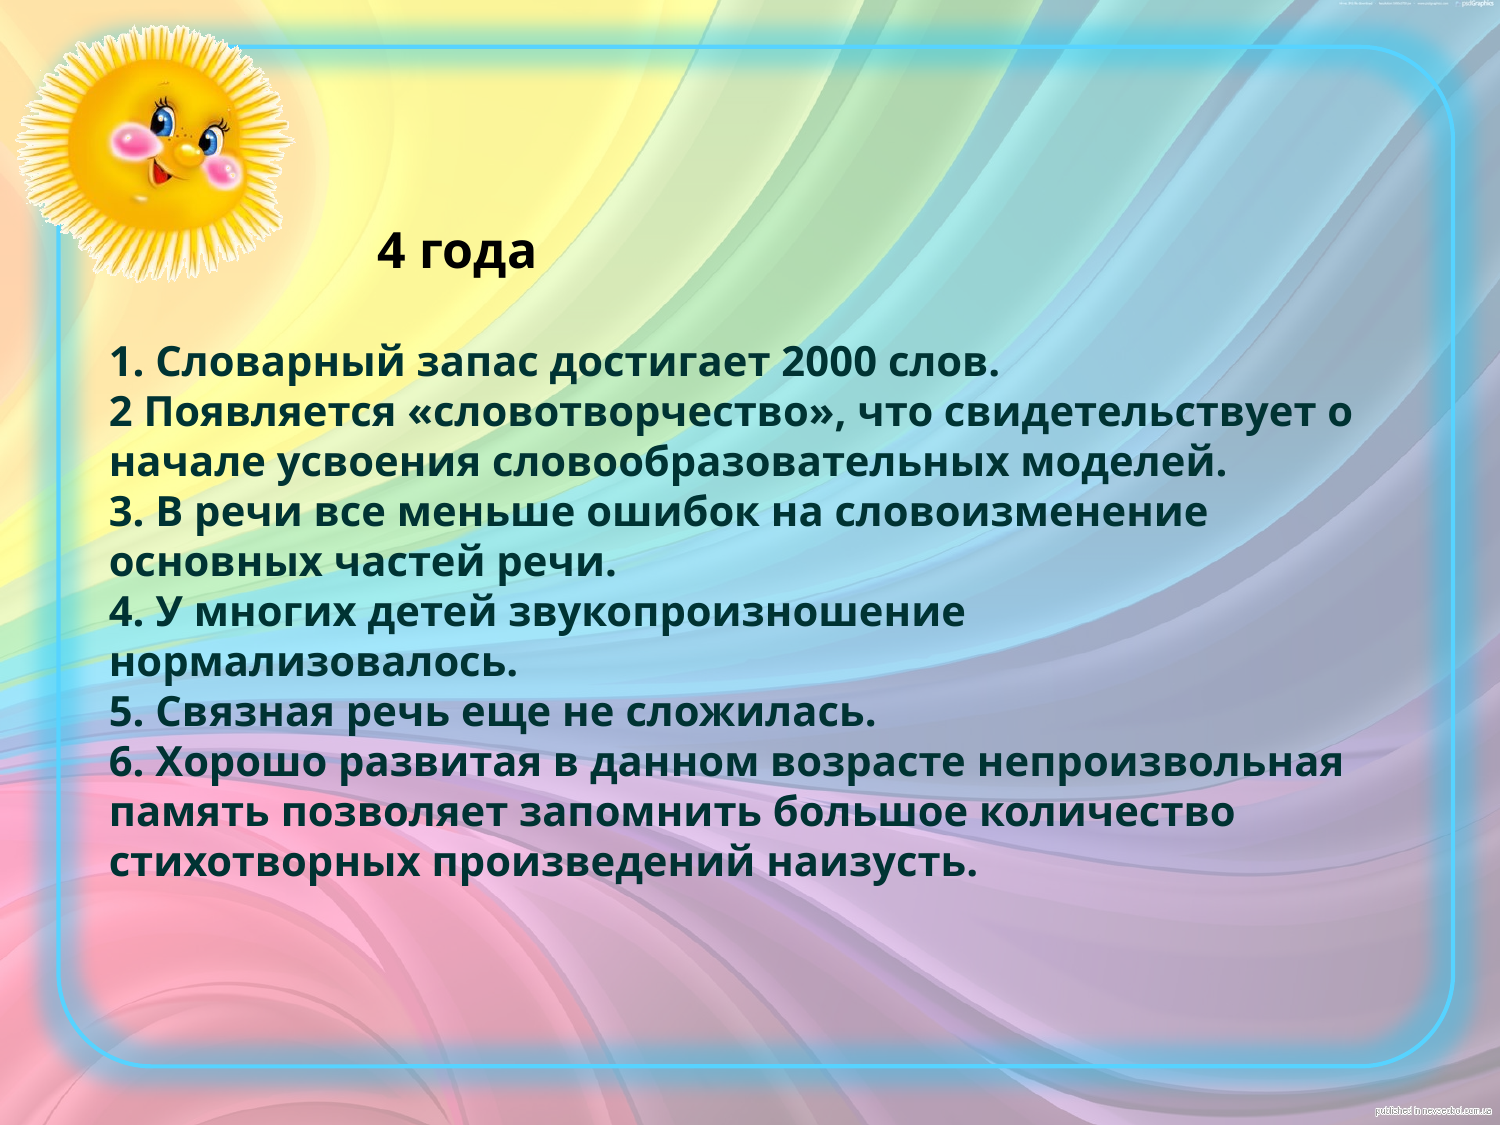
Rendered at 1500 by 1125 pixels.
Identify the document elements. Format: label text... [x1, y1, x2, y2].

picture [11, 11, 93, 340]
text_box 1. Словарный запас достигает 2000 слов. 2 Появляется «словотворчество», что свидетельствует о начале усвоения словообразовательных моделей. 3. В речи все меньше ошибок на словоизменение основных частей речи. 4. У многих детей звукопроизношение нормализовалось. 5. Связная речь еще не сложилась. 6. Хорошо развитая в данном возрасте непроизвольная память позволяет запомнить большое количество стихотворных произведений наизусть. [93, 0, 1383, 893]
text_box 4 года [363, 210, 622, 286]
